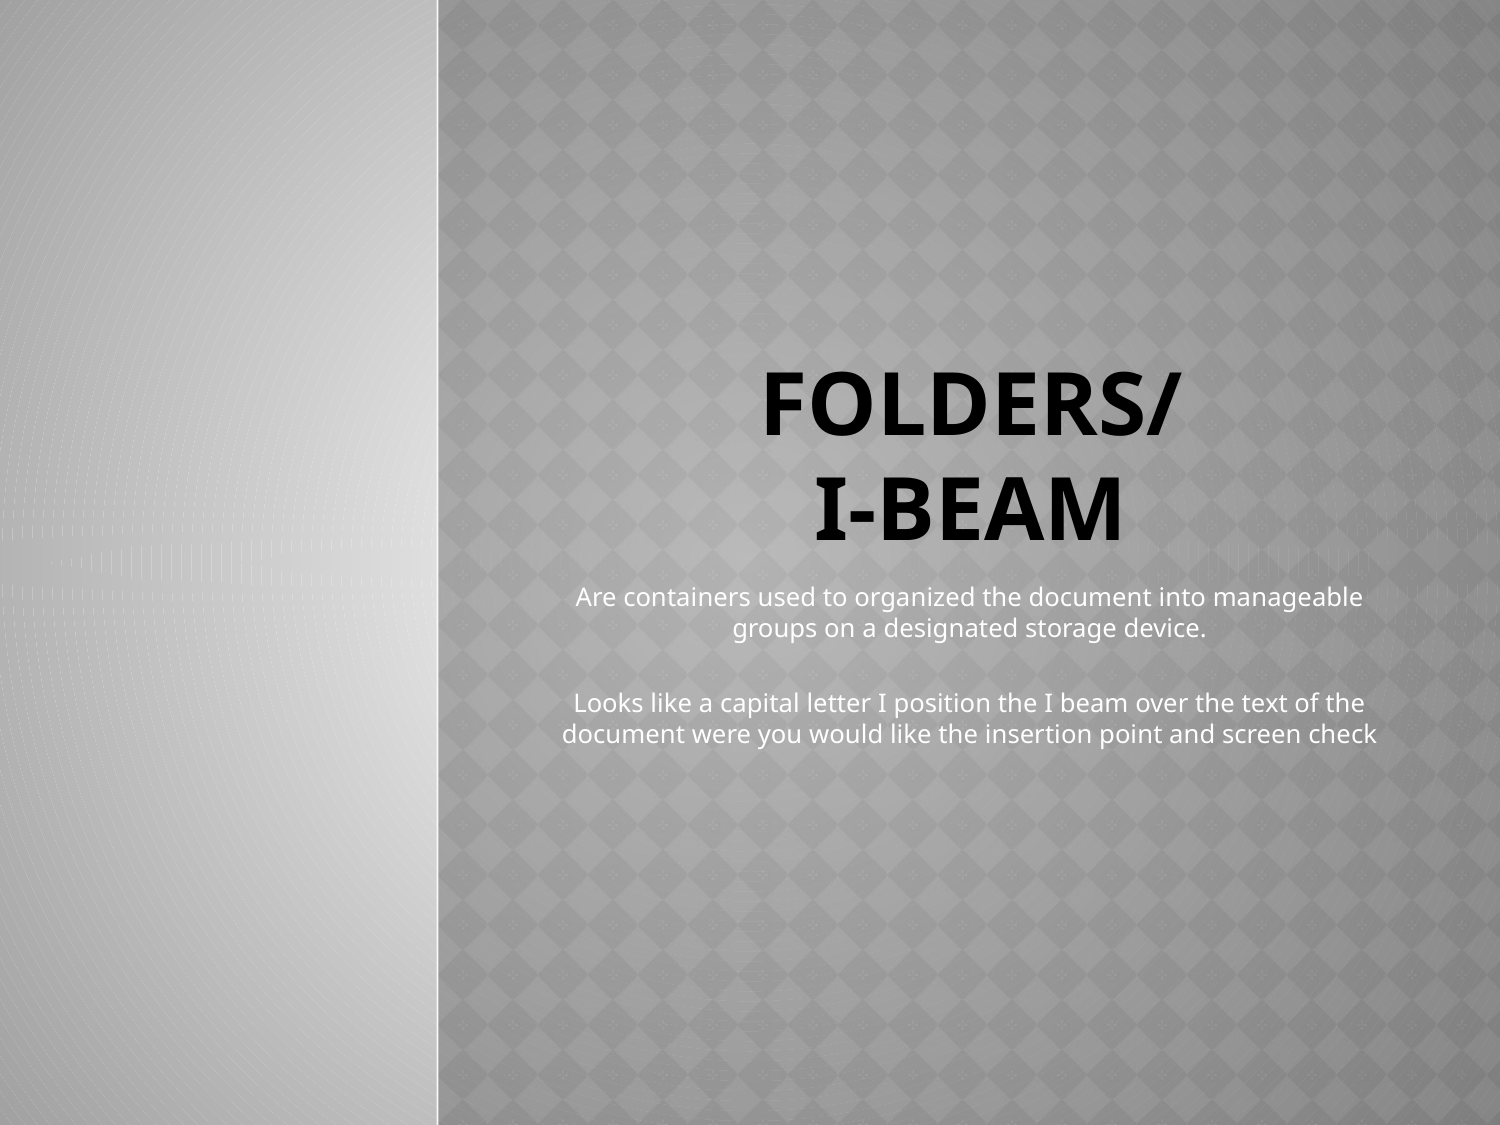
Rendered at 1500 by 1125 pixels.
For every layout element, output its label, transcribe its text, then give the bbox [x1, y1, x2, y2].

subtitle Are containers used to organized the document into manageable groups on a designated storage device. Looks like a capital letter I position the I beam over the text of the document were you would like the insertion point and screen check [550, 580, 1390, 762]
title folders/ i-beam [552, 87, 1390, 558]
